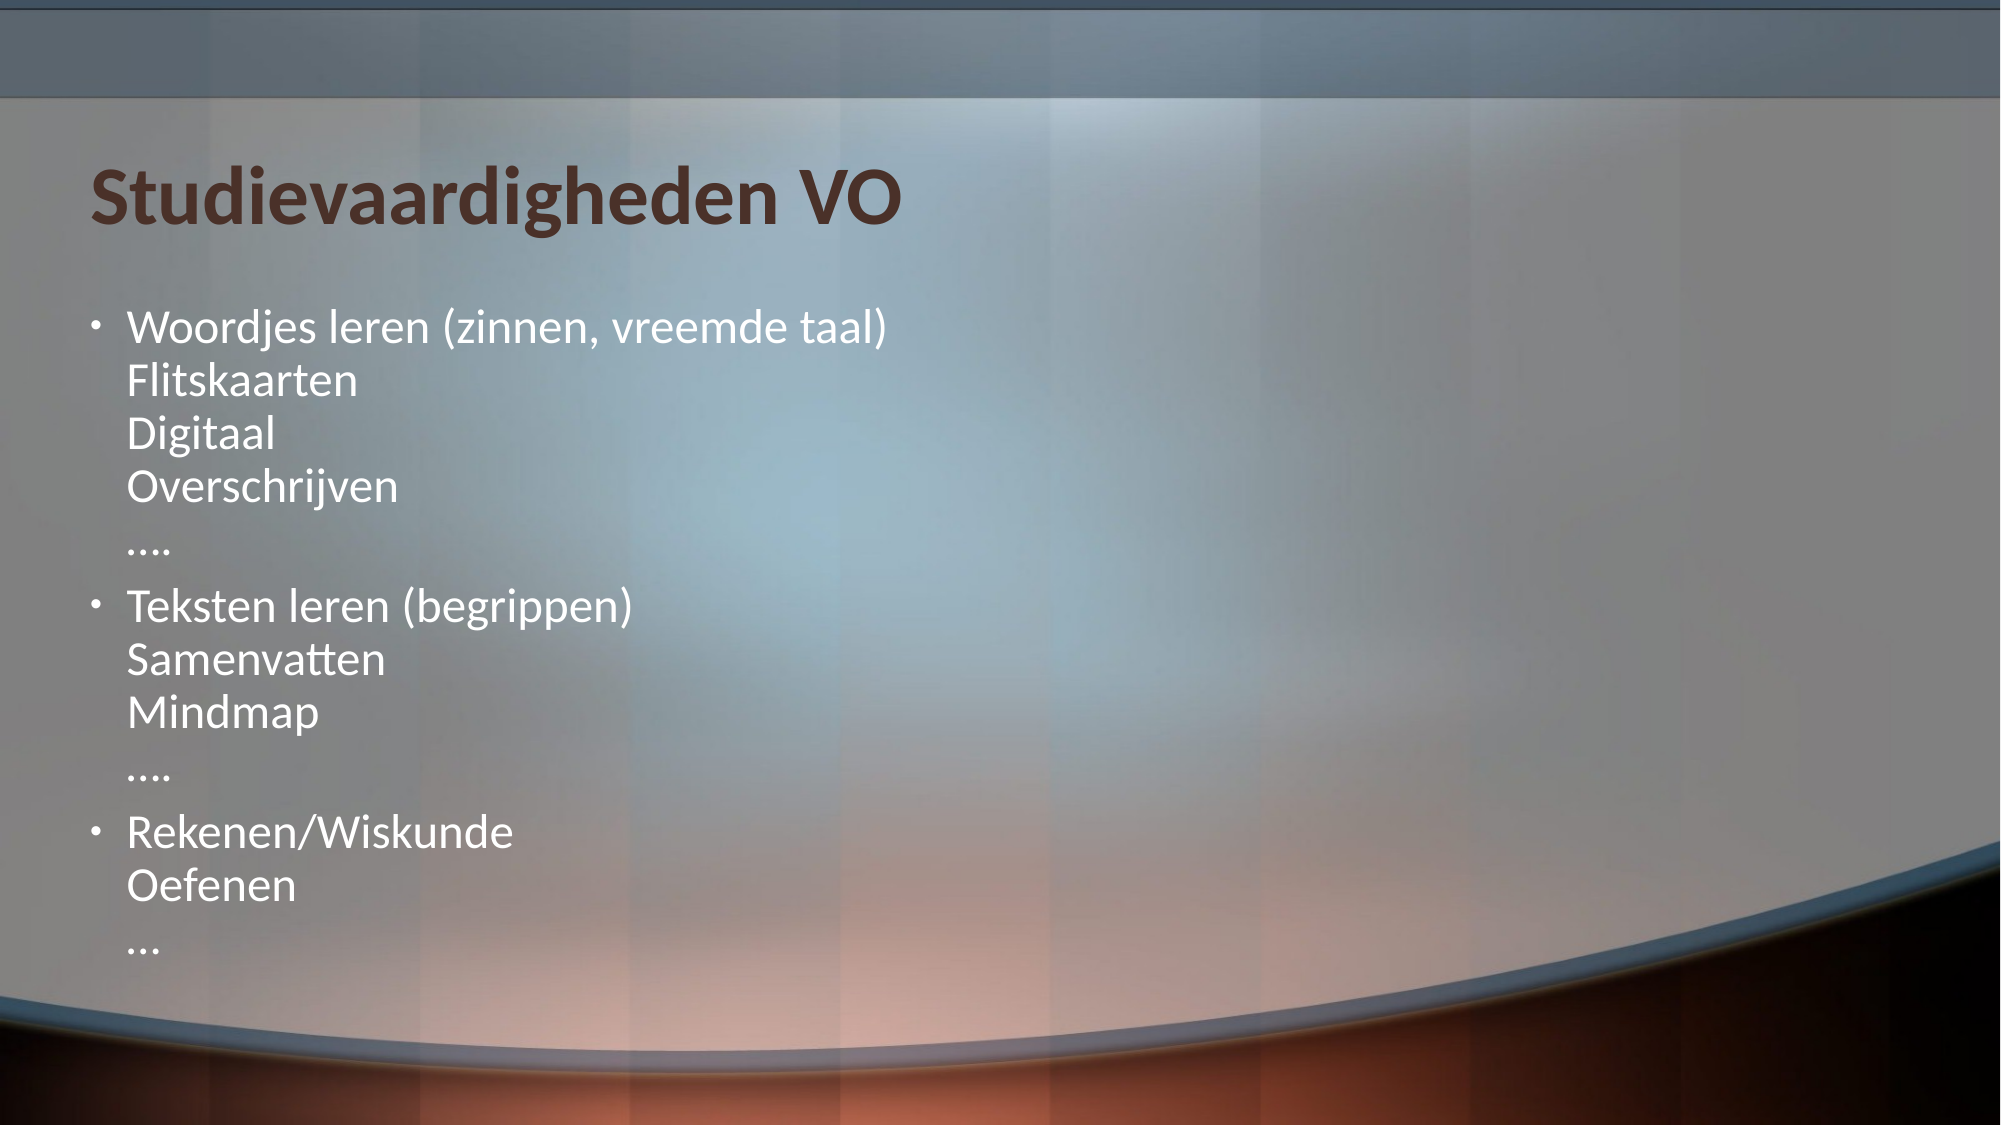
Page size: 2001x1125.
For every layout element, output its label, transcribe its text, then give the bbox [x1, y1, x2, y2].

list Woordjes leren (zinnen, vreemde taal) Flitskaarten Digitaal Overschrijven …. Teksten leren (begrippen) Samenvatten Mindmap …. Rekenen/Wiskunde Oefenen … [75, 293, 1732, 974]
title Studievaardigheden VO [75, 104, 1732, 293]
picture [0, 0, 2001, 1125]
